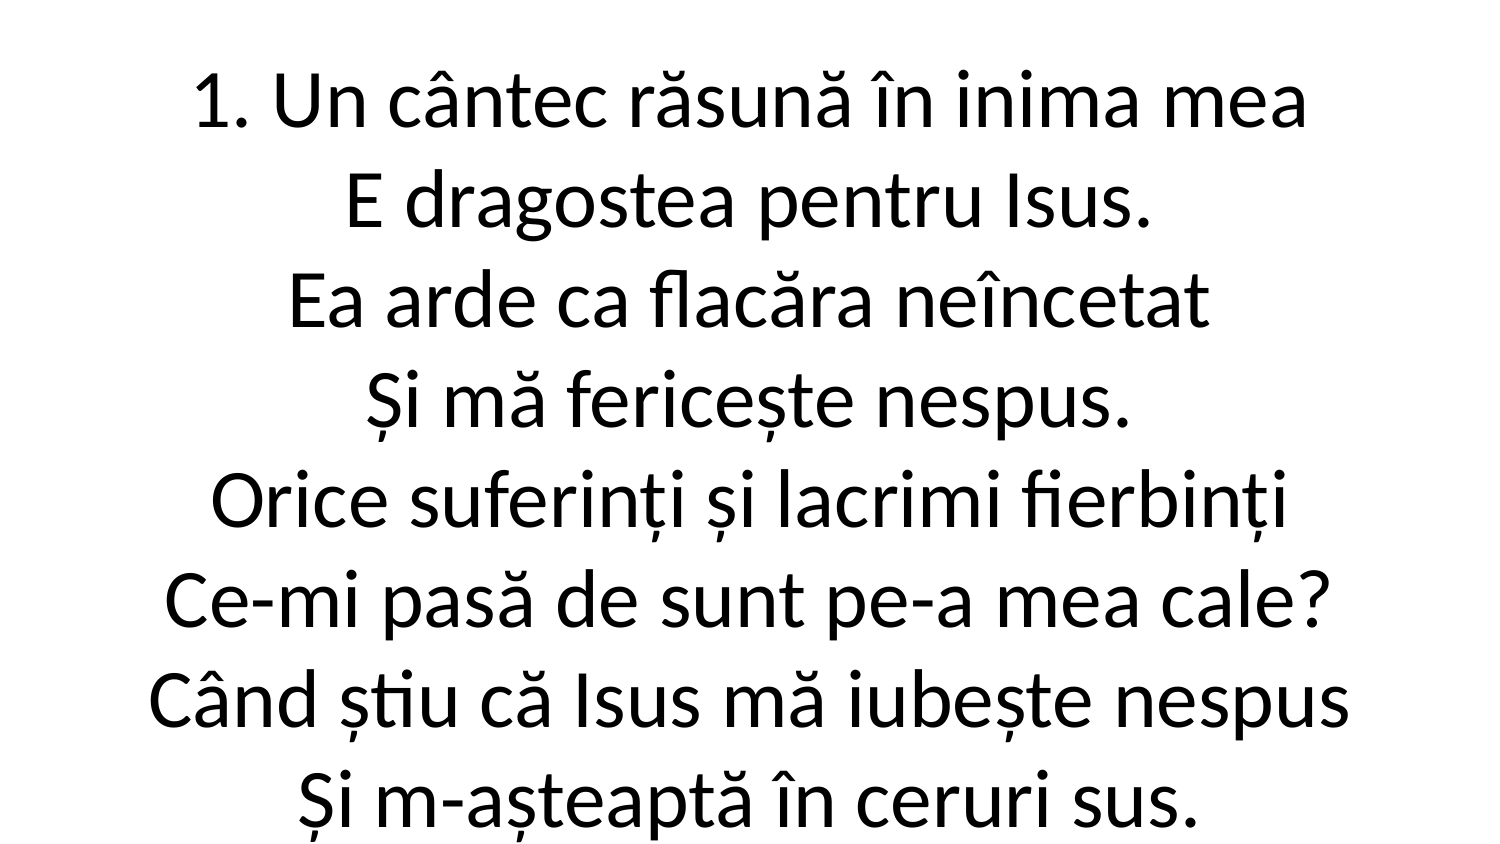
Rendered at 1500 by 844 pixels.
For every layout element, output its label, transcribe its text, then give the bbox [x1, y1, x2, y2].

text_box 1. Un cântec răsună în inima mea E dragostea pentru Isus. Ea arde ca flacăra neîncetat Și mă fericește nespus. Orice suferinți și lacrimi fierbinți Ce-mi pasă de sunt pe-a mea cale? Când știu că Isus mă iubește nespus Și m-așteaptă în ceruri sus. [133, 0, 1367, 844]
